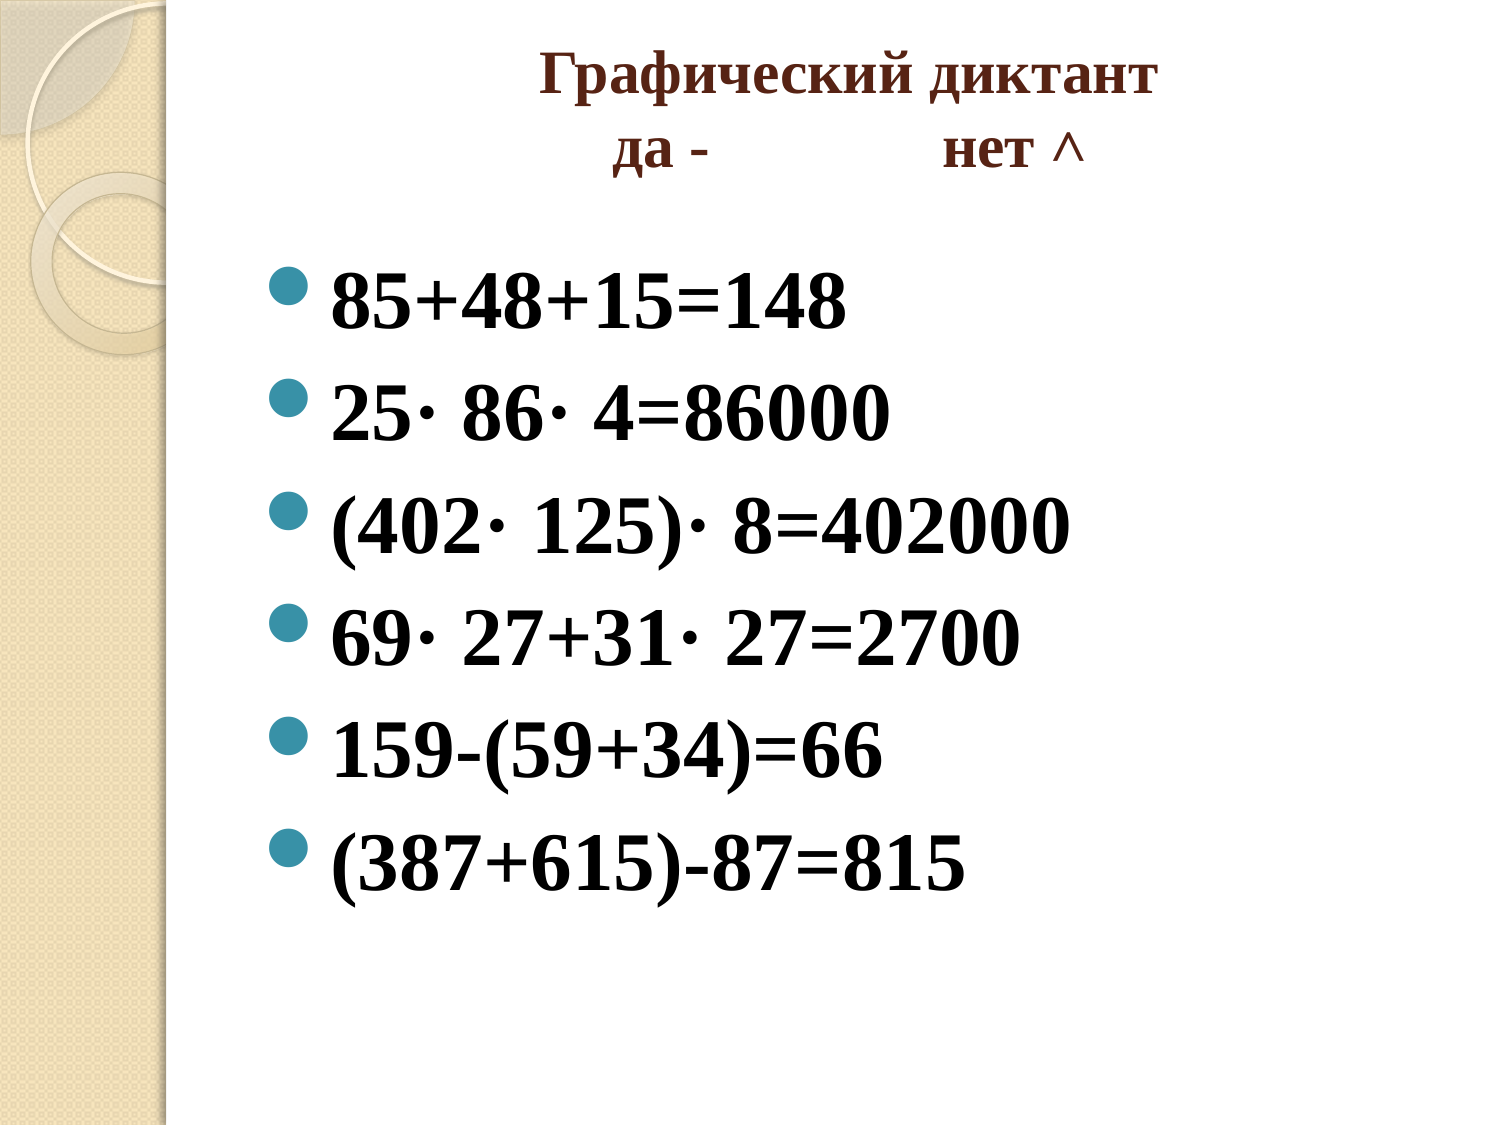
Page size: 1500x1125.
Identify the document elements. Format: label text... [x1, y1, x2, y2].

title Графический диктант да - нет ˄ [234, 23, 1465, 188]
list 85+48+15=148 25· 86· 4=86000 (402· 125)· 8=402000 69· 27+31· 27=2700 159-(59+34)=66 (387+615)-87=815 [235, 237, 1466, 1025]
